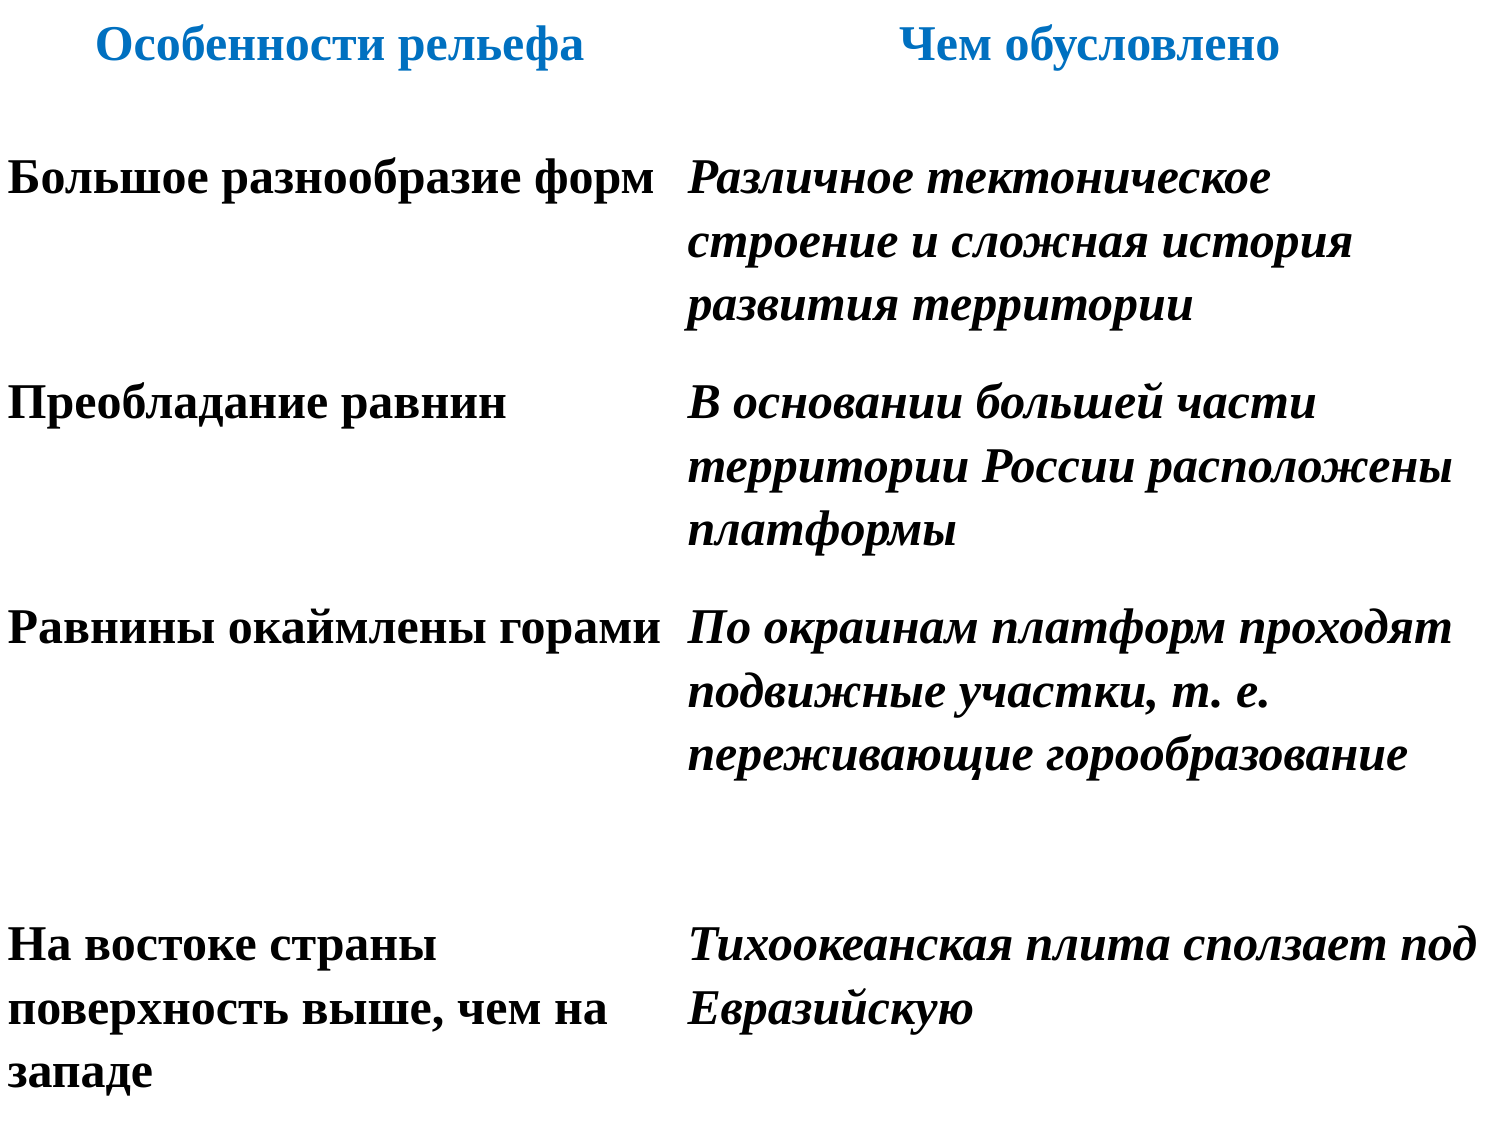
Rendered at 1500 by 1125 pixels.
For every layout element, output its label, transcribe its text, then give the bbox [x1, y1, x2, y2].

table_cell Различное тектоническое строение и сложная история развития территории [680, 133, 1500, 358]
table_header Чем обусловлено [680, 0, 1500, 133]
table_cell По окраинам платформ проходят подвижные участки, т. е. переживающие горообразование [680, 583, 1500, 900]
table_header Особенности рельефа [0, 0, 680, 133]
table_cell Преобладание равнин [0, 358, 680, 583]
table_cell На востоке страны поверхность выше, чем на западе [0, 900, 680, 1125]
table_cell Равнины окаймлены горами [0, 583, 680, 900]
table_cell Тихоокеанская плита сползает под Евразийскую [680, 900, 1500, 1125]
table_cell Большое разнообразие форм [0, 133, 680, 358]
table_cell В основании большей части территории России расположены платформы [680, 358, 1500, 583]
